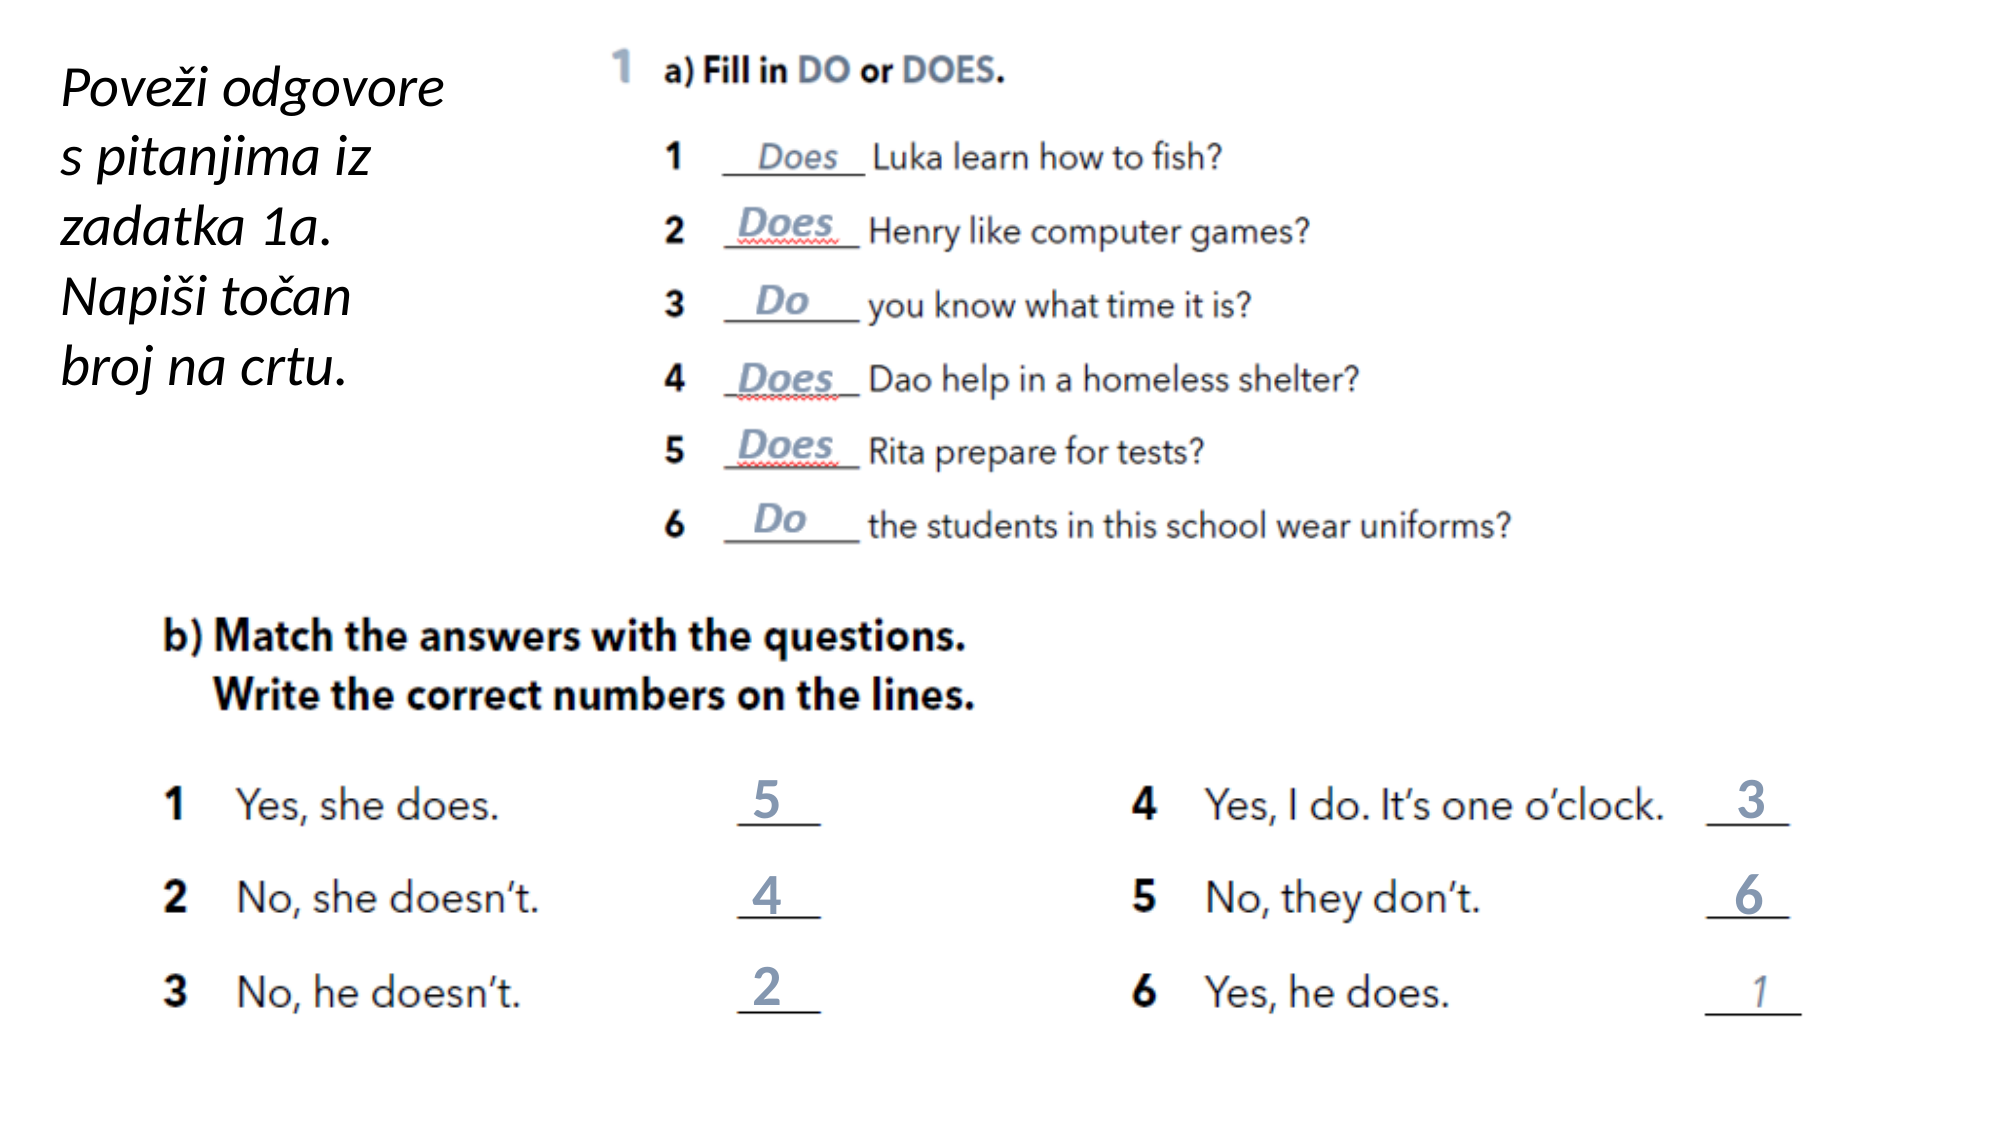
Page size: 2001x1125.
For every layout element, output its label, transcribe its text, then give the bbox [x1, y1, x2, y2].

text_box Poveži odgovore s pitanjima iz zadatka 1a. Napiši točan broj na crtu. [45, 40, 470, 405]
picture [607, 40, 1532, 564]
picture [129, 601, 1817, 1031]
